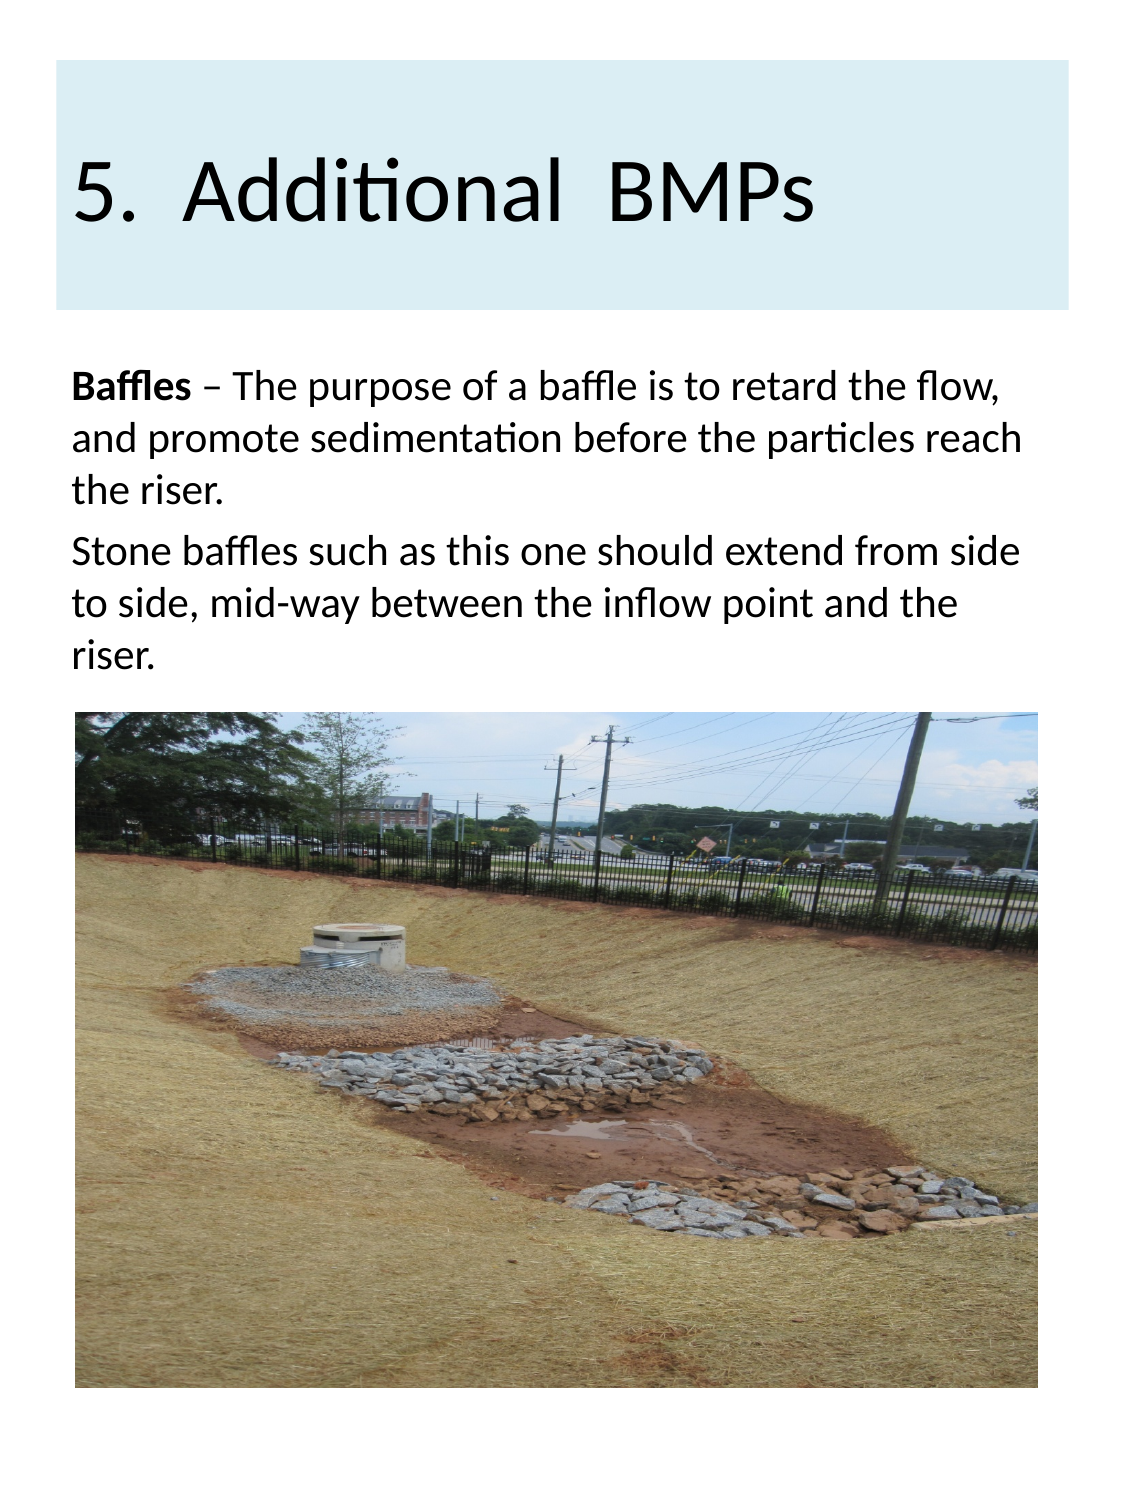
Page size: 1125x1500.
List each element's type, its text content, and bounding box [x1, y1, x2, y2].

picture [74, 712, 1038, 1388]
list Baffles – The purpose of a baffle is to retard the flow, and promote sedimentation before the particles reach the riser. Stone baffles such as this one should extend from side to side, mid-way between the inflow point and the riser. [56, 350, 1051, 688]
title 5. Additional BMPs [56, 60, 1069, 310]
